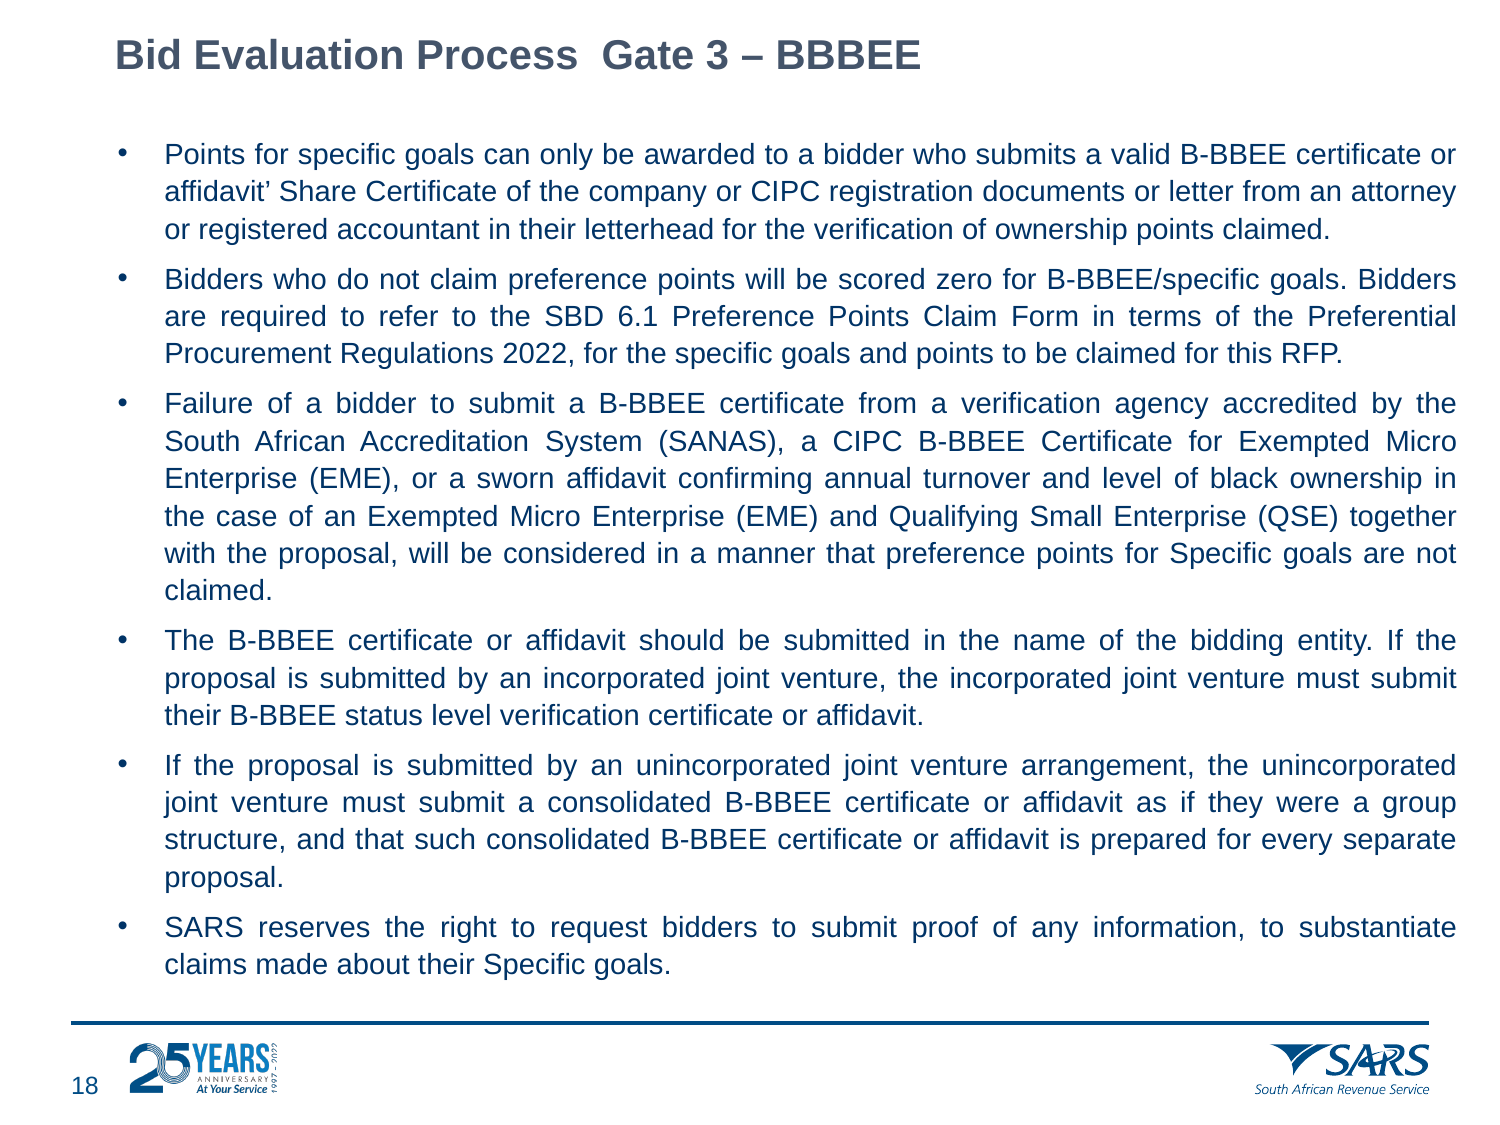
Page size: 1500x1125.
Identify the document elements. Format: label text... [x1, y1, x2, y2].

title Bid Evaluation Process Gate 3 – BBBEE [55, 28, 1350, 117]
text_box Points for specific goals can only be awarded to a bidder who submits a valid B-BBEE certificate or affidavit’ Share Certificate of the company or CIPC registration documents or letter from an attorney or registered accountant in their letterhead for the verification of ownership points claimed. Bidders who do not claim preference points will be scored zero for B-BBEE/specific goals. Bidders are required to refer to the SBD 6.1 Preference Points Claim Form in terms of the Preferential Procurement Regulations 2022, for the specific goals and points to be claimed for this RFP. Failure of a bidder to submit a B-BBEE certificate from a verification agency accredited by the South African Accreditation System (SANAS), a CIPC B-BBEE Certificate for Exempted Micro Enterprise (EME), or a sworn affidavit confirming annual turnover and level of black ownership in the case of an Exempted Micro Enterprise (EME) and Qualifying Small Enterprise (QSE) together with the proposal, will be considered in a manner that preference points for Specific goals are not claimed. The B-BBEE certificate or affidavit should be submitted in the name of the bidding entity. If the proposal is submitted by an incorporated joint venture, the incorporated joint venture must submit their B-BBEE status level verification certificate or affidavit. If the proposal is submitted by an unincorporated joint venture arrangement, the unincorporated joint venture must submit a consolidated B-BBEE certificate or affidavit as if they were a group structure, and that such consolidated B-BBEE certificate or affidavit is prepared for every separate proposal. SARS reserves the right to request bidders to submit proof of any information, to substantiate claims made about their Specific goals. [27, 125, 1474, 1038]
slide_number 17 [56, 1054, 394, 1115]
